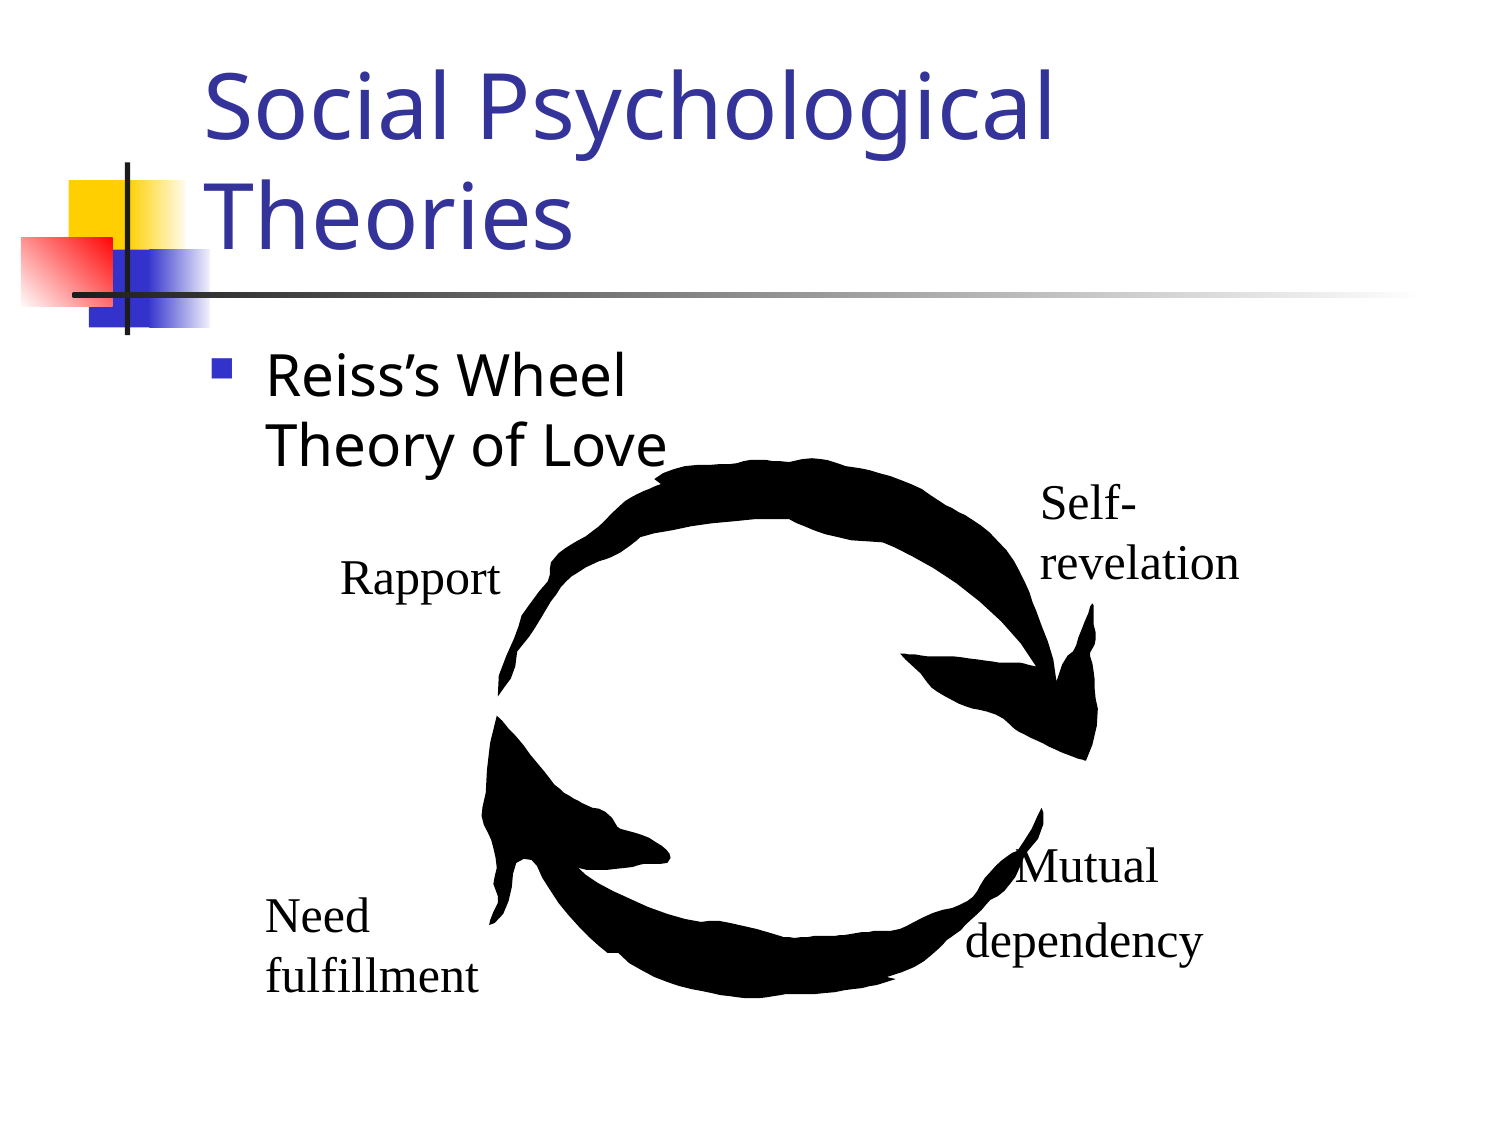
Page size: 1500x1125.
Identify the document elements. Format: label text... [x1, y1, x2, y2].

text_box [476, 451, 1103, 1001]
text_box Mutual [1108, 824, 1238, 899]
title Social Psychological Theories [188, 35, 1468, 275]
text_box [1108, 912, 1338, 988]
text_box Rapport [324, 537, 471, 613]
list Reiss’s Wheel Theory of Love [193, 331, 819, 1006]
text_box dependency [1108, 899, 1275, 975]
text_box Self-revelation [1108, 462, 1300, 598]
text_box Need fulfillment [249, 874, 600, 1010]
